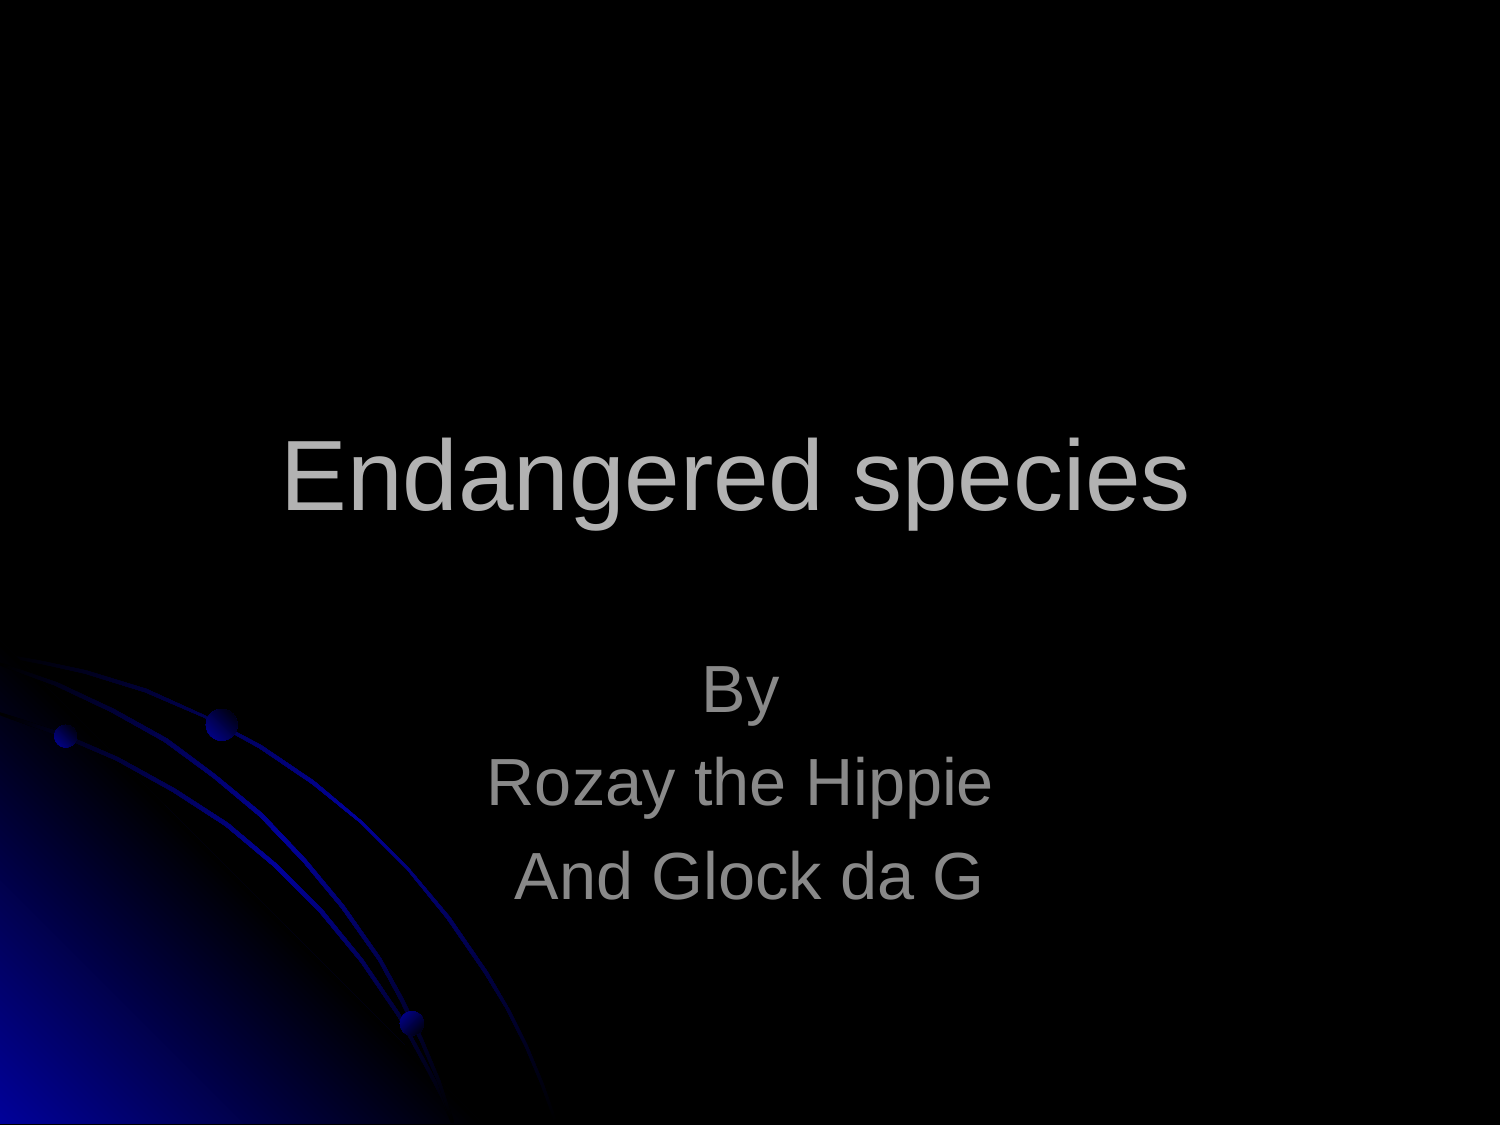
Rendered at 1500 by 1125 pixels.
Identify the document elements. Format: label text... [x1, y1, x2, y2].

subtitle By Rozay the Hippie And Glock da G [224, 637, 1276, 927]
title Endangered species [112, 349, 1388, 591]
